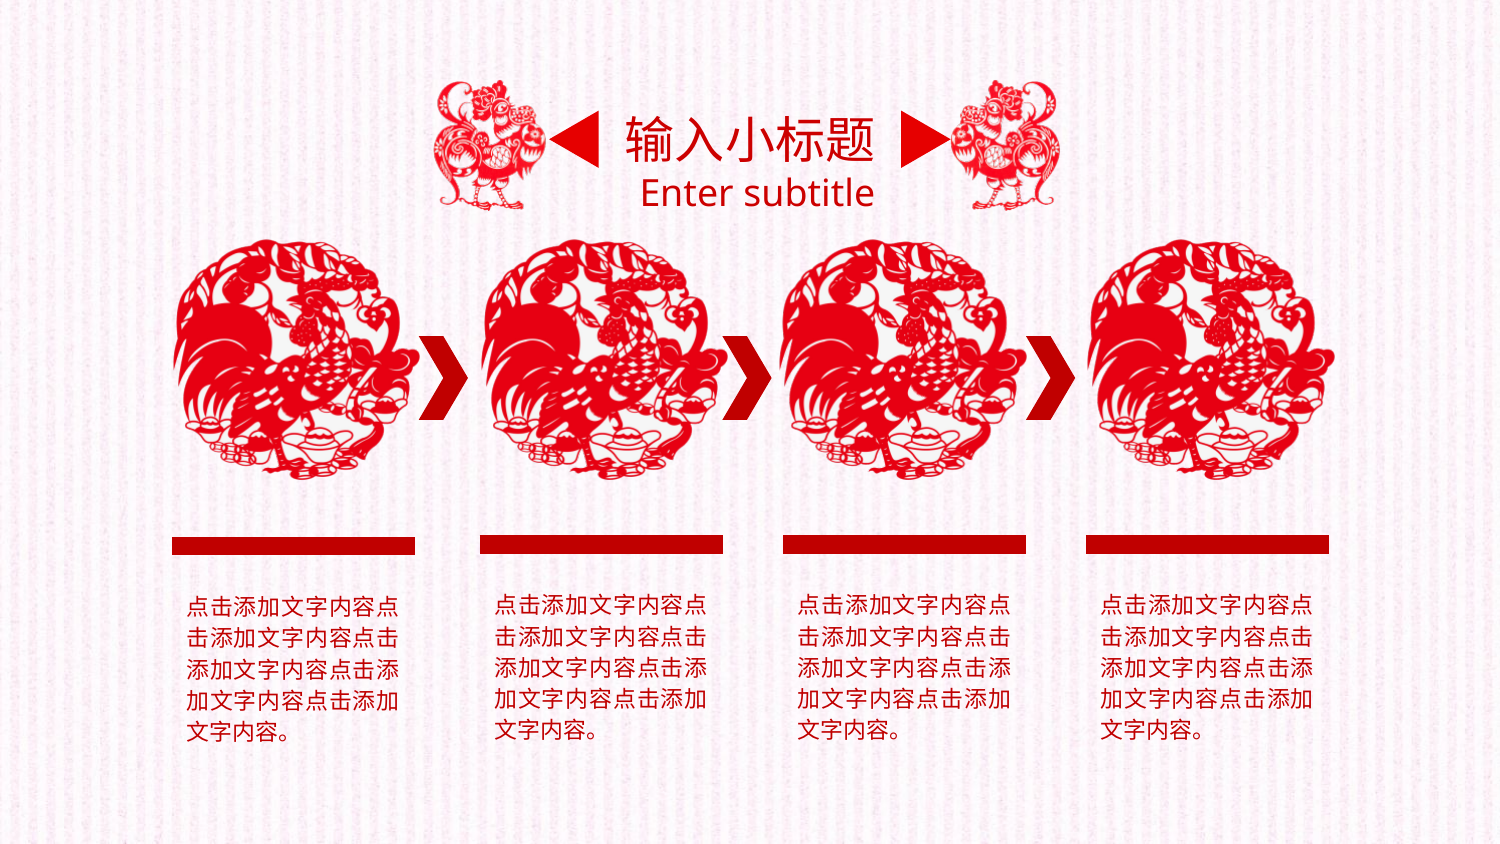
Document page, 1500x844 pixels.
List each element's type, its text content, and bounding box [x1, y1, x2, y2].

text_box 输入小标题 [610, 101, 890, 177]
text_box [571, 108, 601, 170]
picture [0, 0, 1500, 844]
text_box [745, 336, 756, 420]
text_box 点击添加文字内容点击添加文字内容点击添加文字内容点击添加文字内容点击添加文字内容。 [783, 579, 1027, 751]
text_box 点击添加文字内容点击添加文字内容点击添加文字内容点击添加文字内容点击添加文字内容。 [1085, 579, 1329, 751]
text_box Enter subtitle [624, 161, 891, 222]
text_box 点击添加文字内容点击添加文字内容点击添加文字内容点击添加文字内容点击添加文字内容。 [171, 581, 415, 753]
text_box 点击添加文字内容点击添加文字内容点击添加文字内容点击添加文字内容点击添加文字内容。 [479, 579, 723, 751]
text_box [1043, 336, 1064, 420]
text_box [437, 336, 458, 420]
text_box [899, 108, 925, 170]
